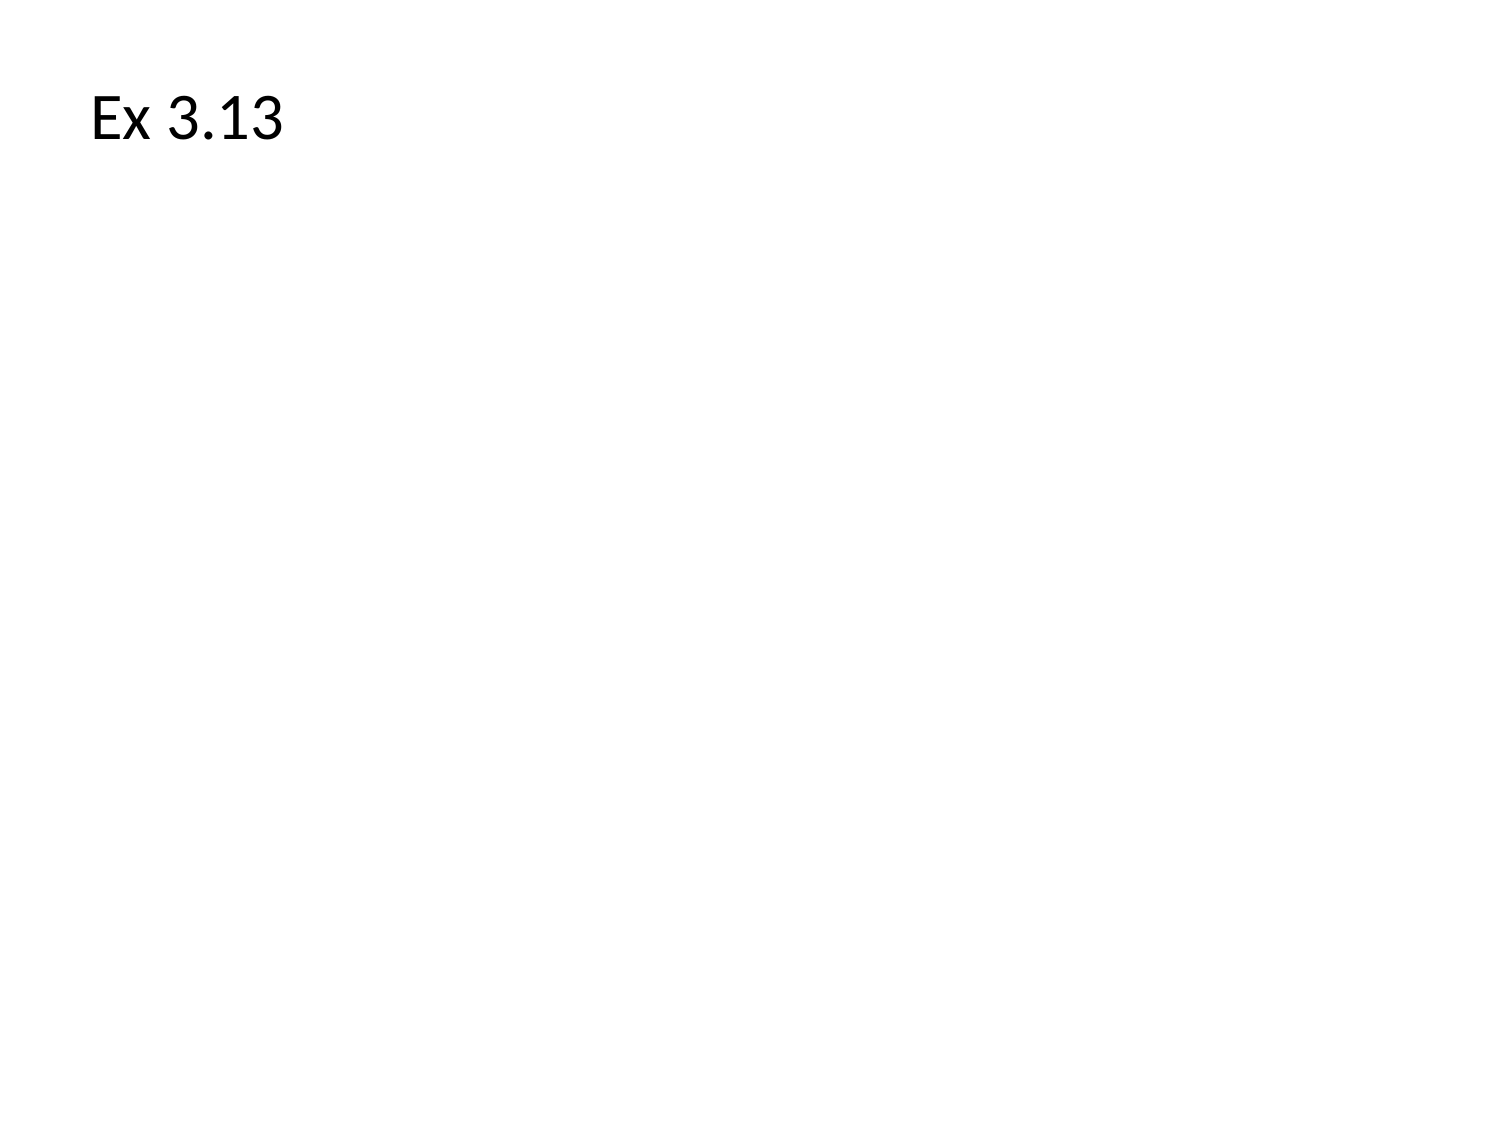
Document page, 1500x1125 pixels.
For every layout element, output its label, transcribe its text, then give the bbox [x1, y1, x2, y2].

list Ex 3.13 [75, 65, 1425, 1005]
